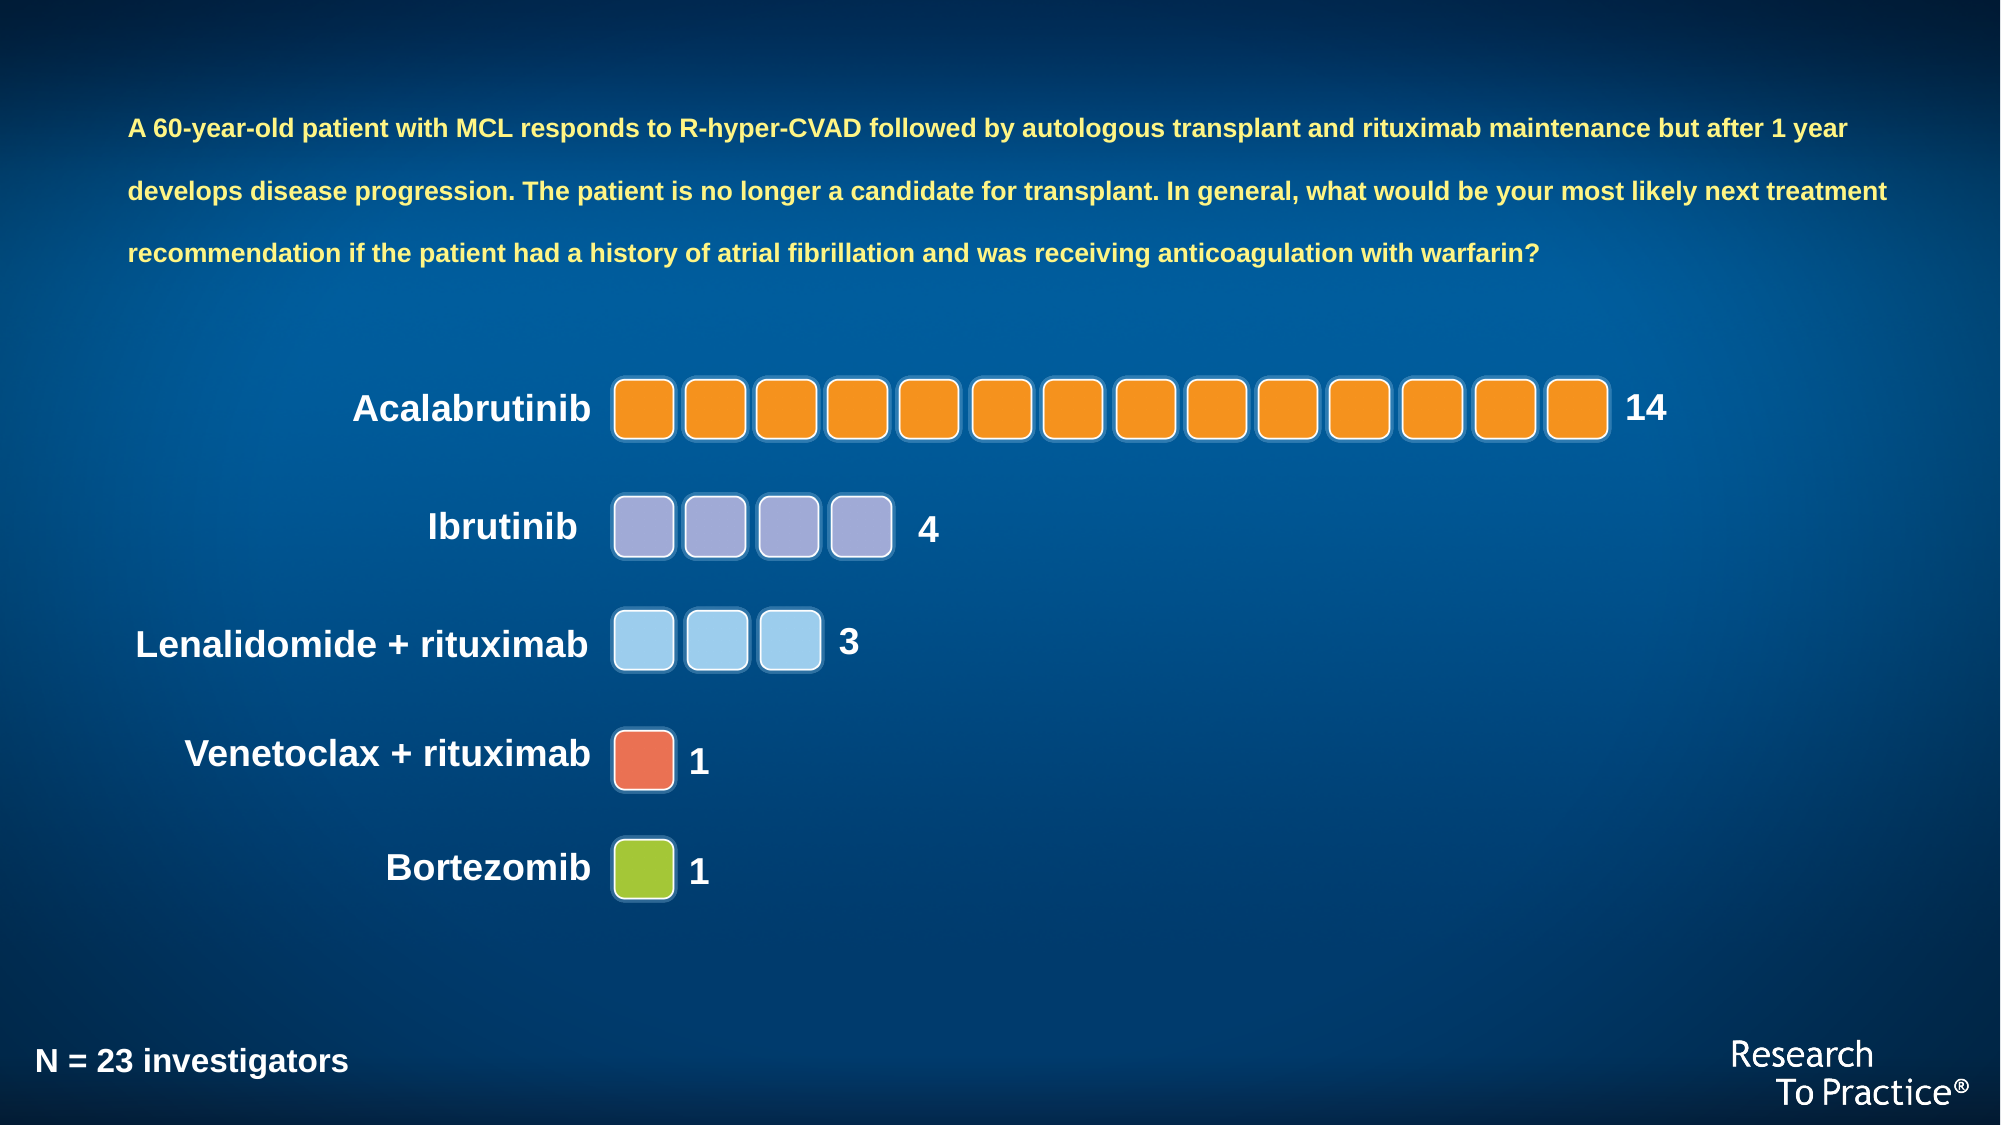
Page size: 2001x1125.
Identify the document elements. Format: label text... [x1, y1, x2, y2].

text_box 1 [689, 833, 839, 905]
text_box Lenalidomide + rituximab [9, 608, 590, 676]
text_box Bortezomib [141, 829, 592, 902]
text_box 1 [689, 726, 839, 794]
text_box N = 23 investigators [19, 999, 1295, 1125]
text_box 14 [1625, 373, 1776, 436]
text_box 3 [839, 606, 989, 674]
text_box A 60-year-old patient with MCL responds to R-hyper-CVAD followed by autologous transplant and rituximab maintenance but after 1 year develops disease progression. The patient is no longer a candidate for transplant. In general, what would be your most likely next treatment recommendation if the patient had a history of atrial fibrillation and was receiving anticoagulation with warfarin? [112, 24, 1966, 324]
text_box 4 [918, 499, 1069, 557]
text_box Venetoclax + rituximab [12, 722, 592, 781]
text_box Ibrutinib [128, 496, 579, 554]
picture [0, 0, 2001, 1125]
text_box Acalabrutinib [39, 372, 592, 440]
